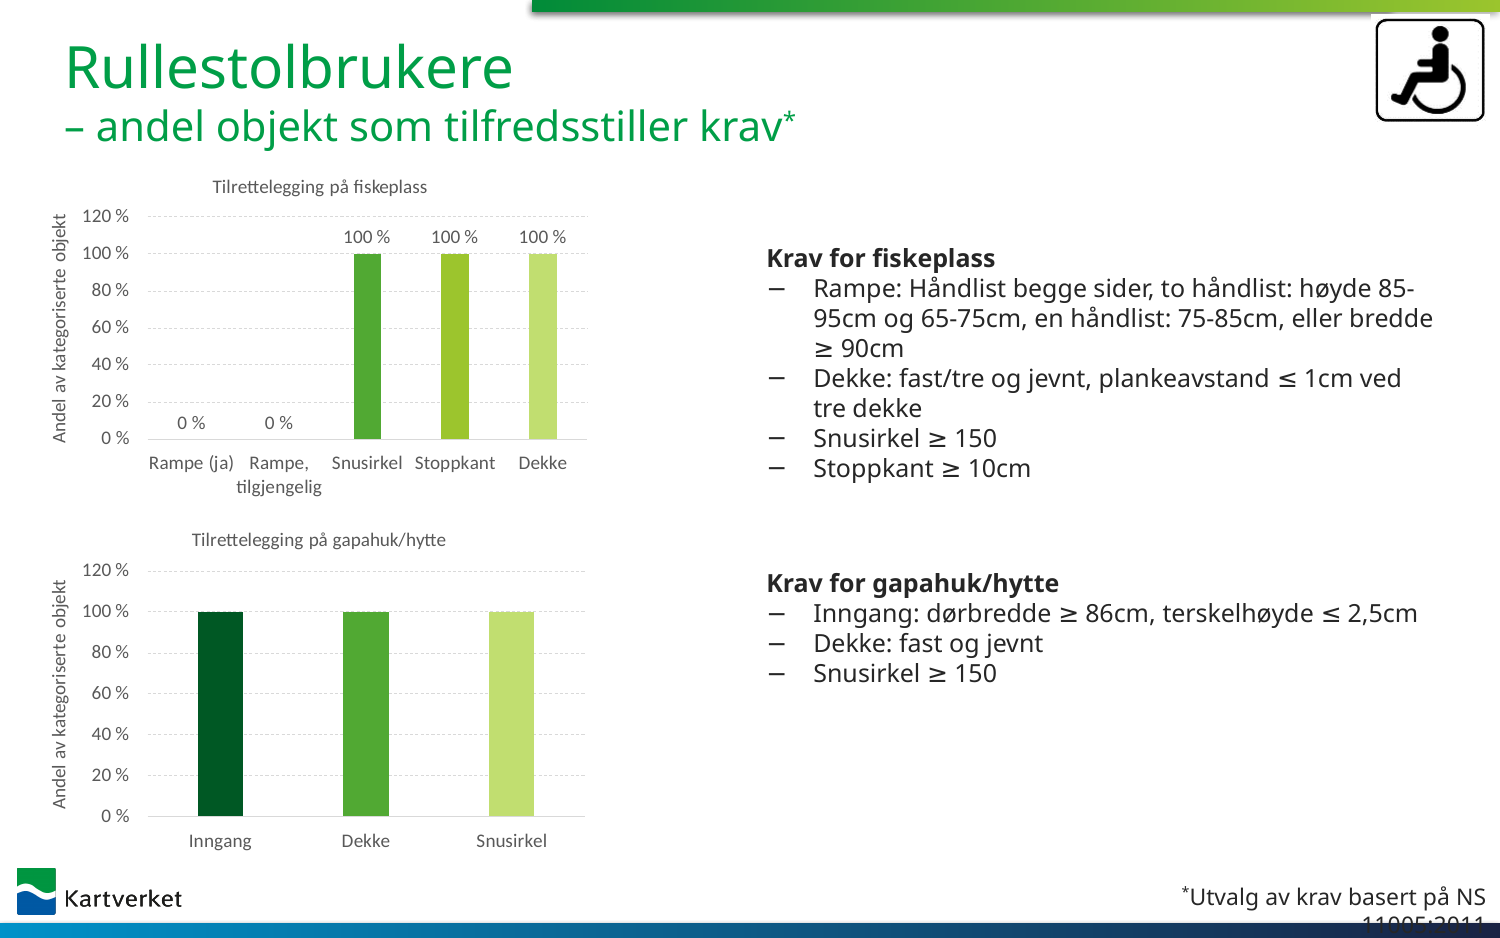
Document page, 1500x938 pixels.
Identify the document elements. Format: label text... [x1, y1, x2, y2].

picture [41, 520, 596, 859]
text_box *Utvalg av krav basert på NS 11005:2011 [1068, 873, 1500, 938]
text_box Krav for gapahuk/hytte Inngang: dørbredde ≥ 86cm, terskelhøyde ≤ 2,5cm Dekke: fast og jevnt Snusirkel ≥ 150 [751, 560, 1452, 695]
text_box Rullestolbrukere – andel objekt som tilfredsstiller krav* [49, 29, 1431, 158]
picture [1371, 13, 1491, 127]
picture [41, 166, 598, 505]
text_box Krav for fiskeplass Rampe: Håndlist begge sider, to håndlist: høyde 85-95cm og 65-75cm, en håndlist: 75-85cm, eller bredde ≥ 90cm Dekke: fast/tre og jevnt, plankeavstand ≤ 1cm ved tre dekke Snusirkel ≥ 150 Stoppkant ≥ 10cm [751, 235, 1452, 490]
